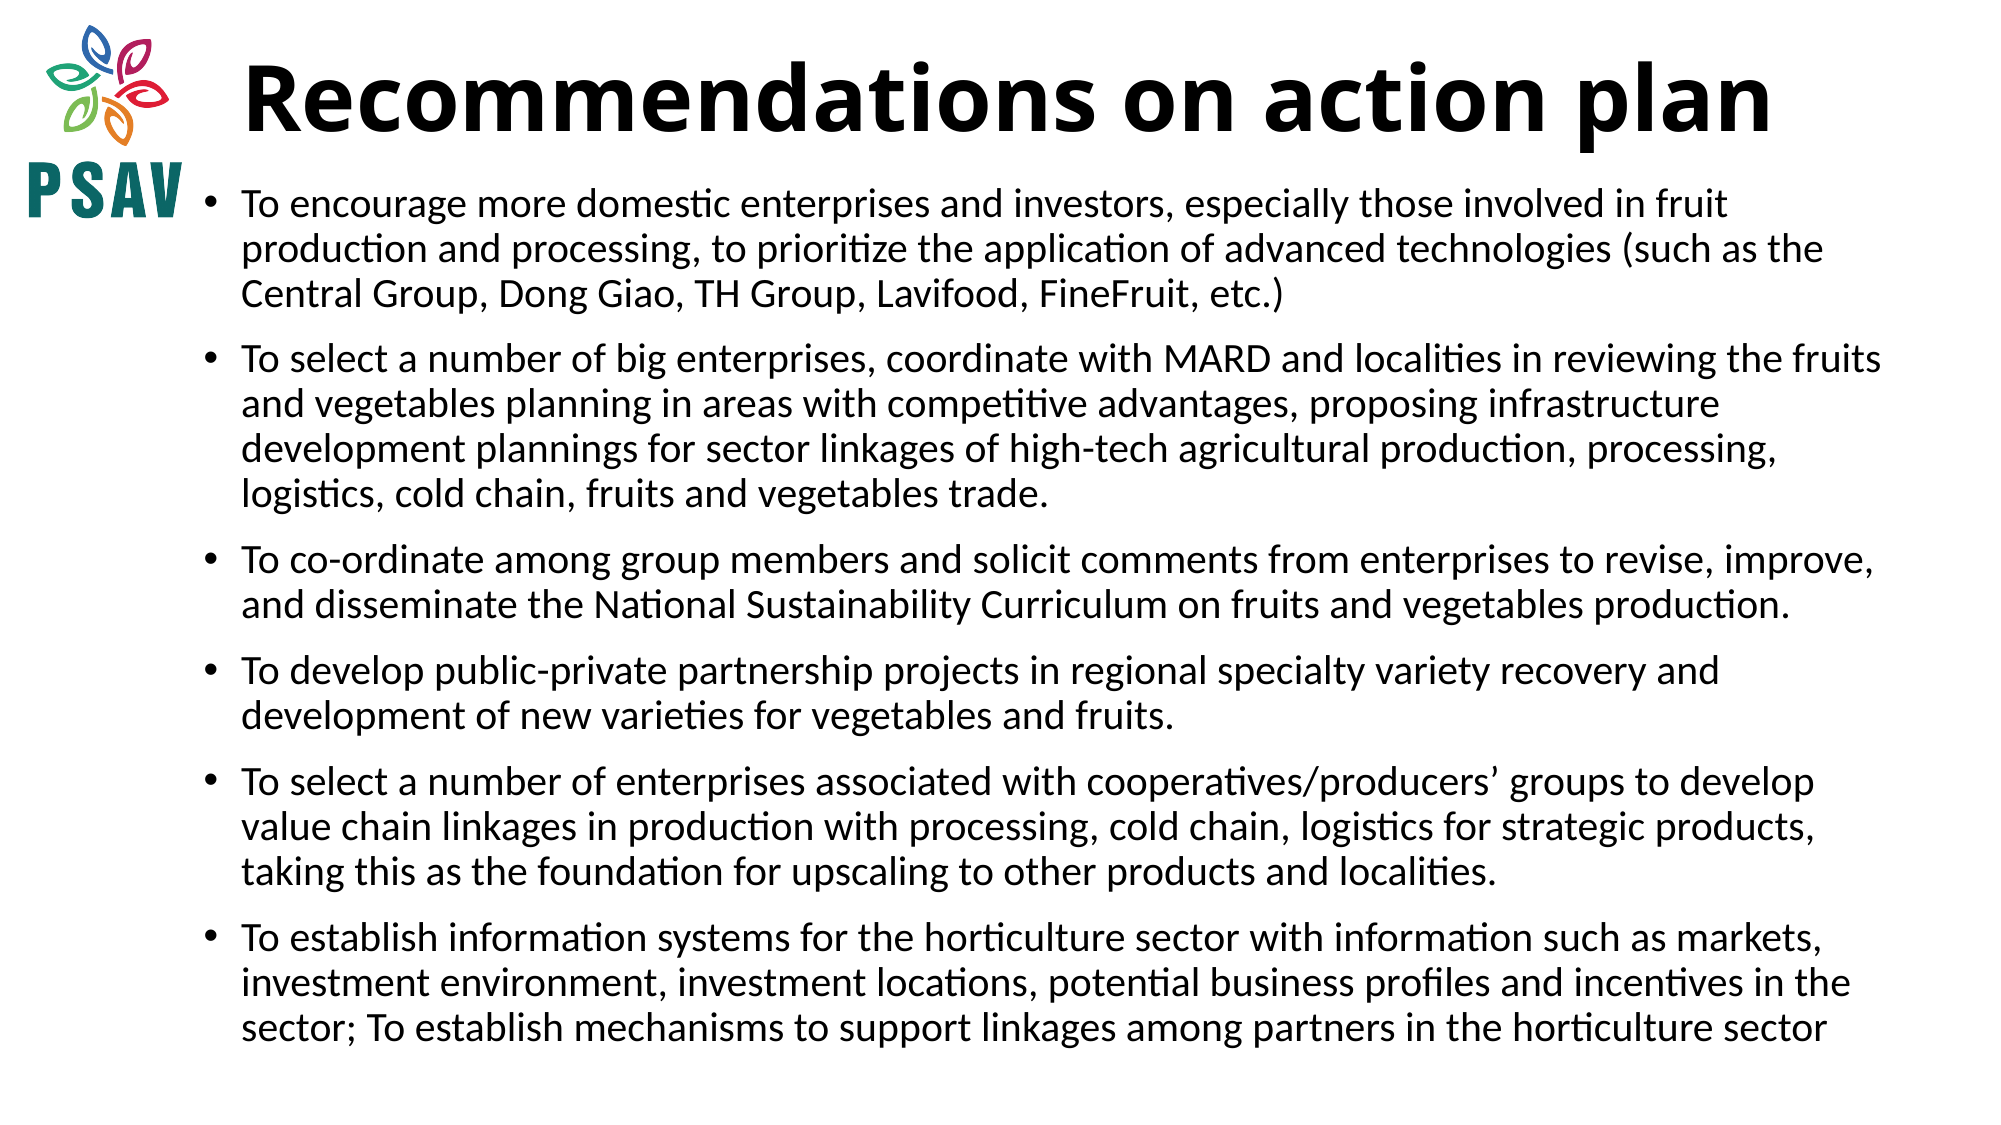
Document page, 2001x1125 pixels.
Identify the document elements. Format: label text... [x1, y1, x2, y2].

picture [26, 25, 189, 236]
list To encourage more domestic enterprises and investors, especially those involved in fruit production and processing, to prioritize the application of advanced technologies (such as the Central Group, Dong Giao, TH Group, Lavifood, FineFruit, etc.) To select a number of big enterprises, coordinate with MARD and localities in reviewing the fruits and vegetables planning in areas with competitive advantages, proposing infrastructure development plannings for sector linkages of high-tech agricultural production, processing, logistics, cold chain, fruits and vegetables trade. To co-ordinate among group members and solicit comments from enterprises to revise, improve, and disseminate the National Sustainability Curriculum on fruits and vegetables production. To develop public-private partnership projects in regional specialty variety recovery and development of new varieties for vegetables and fruits. To select a number of enterprises associated with cooperatives/producers’ groups to develop value chain linkages in production with processing, cold chain, logistics for strategic products, taking this as the foundation for upscaling to other products and localities. To establish information systems for the horticulture sector with information such as markets, investment environment, investment locations, potential business profiles and incentives in the sector; To establish mechanisms to support linkages among partners in the horticulture sector [188, 173, 1906, 974]
title Recommendations on action plan [226, 30, 1863, 173]
